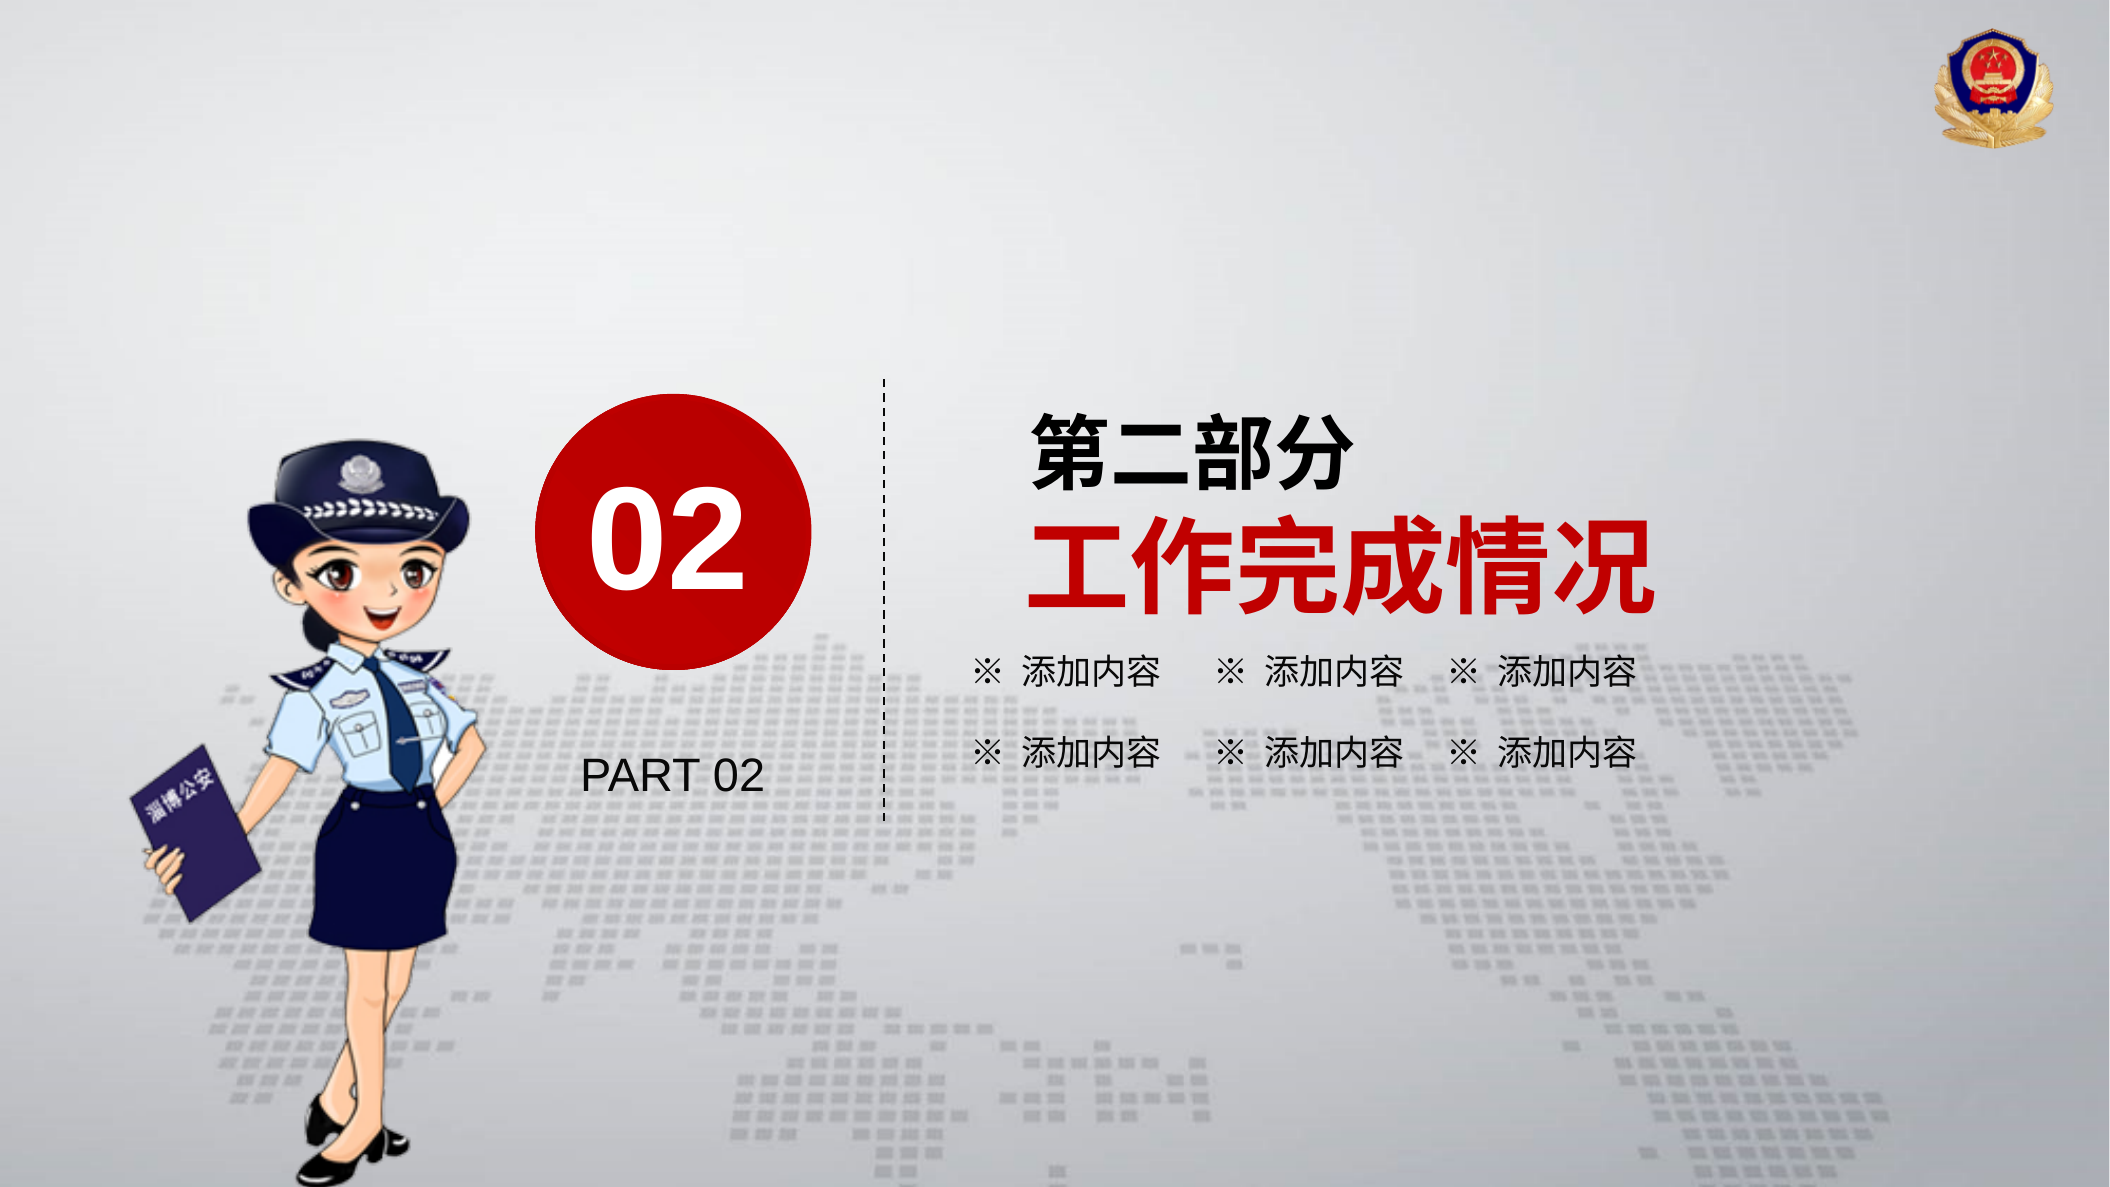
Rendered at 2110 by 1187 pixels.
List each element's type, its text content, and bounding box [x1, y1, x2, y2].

text_box ※ 添加内容 [1199, 642, 1427, 699]
text_box ※ 添加内容 [1199, 723, 1427, 779]
text_box ※ 添加内容 [956, 723, 1184, 779]
text_box ※ 添加内容 [956, 642, 1194, 699]
text_box PART 02 [580, 744, 789, 802]
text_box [535, 393, 812, 670]
text_box ※ 添加内容 [1432, 642, 1670, 699]
text_box ※ 添加内容 [1432, 723, 1660, 779]
text_box 第二部分 工作完成情况 [994, 393, 1688, 634]
picture [0, 0, 2110, 1187]
